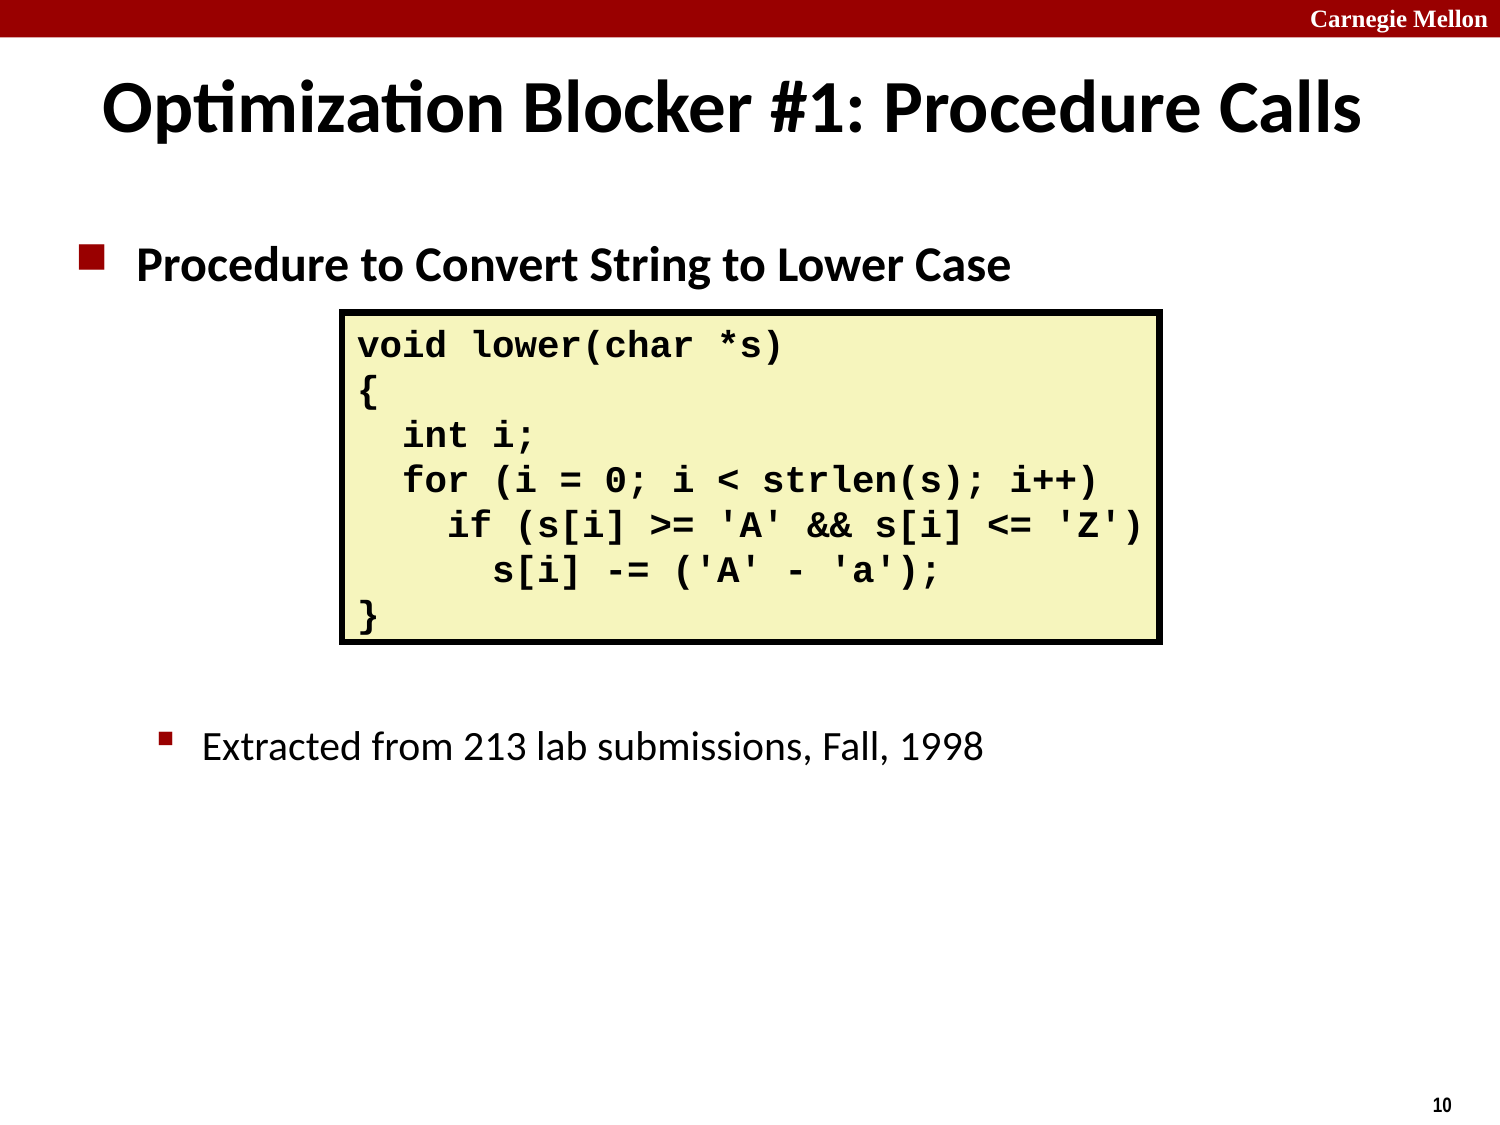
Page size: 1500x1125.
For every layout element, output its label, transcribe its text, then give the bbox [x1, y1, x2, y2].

title Optimization Blocker #1: Procedure Calls [87, 55, 1476, 151]
list Procedure to Convert String to Lower Case Extracted from 213 lab submissions, Fall, 1998 [64, 223, 1361, 1040]
